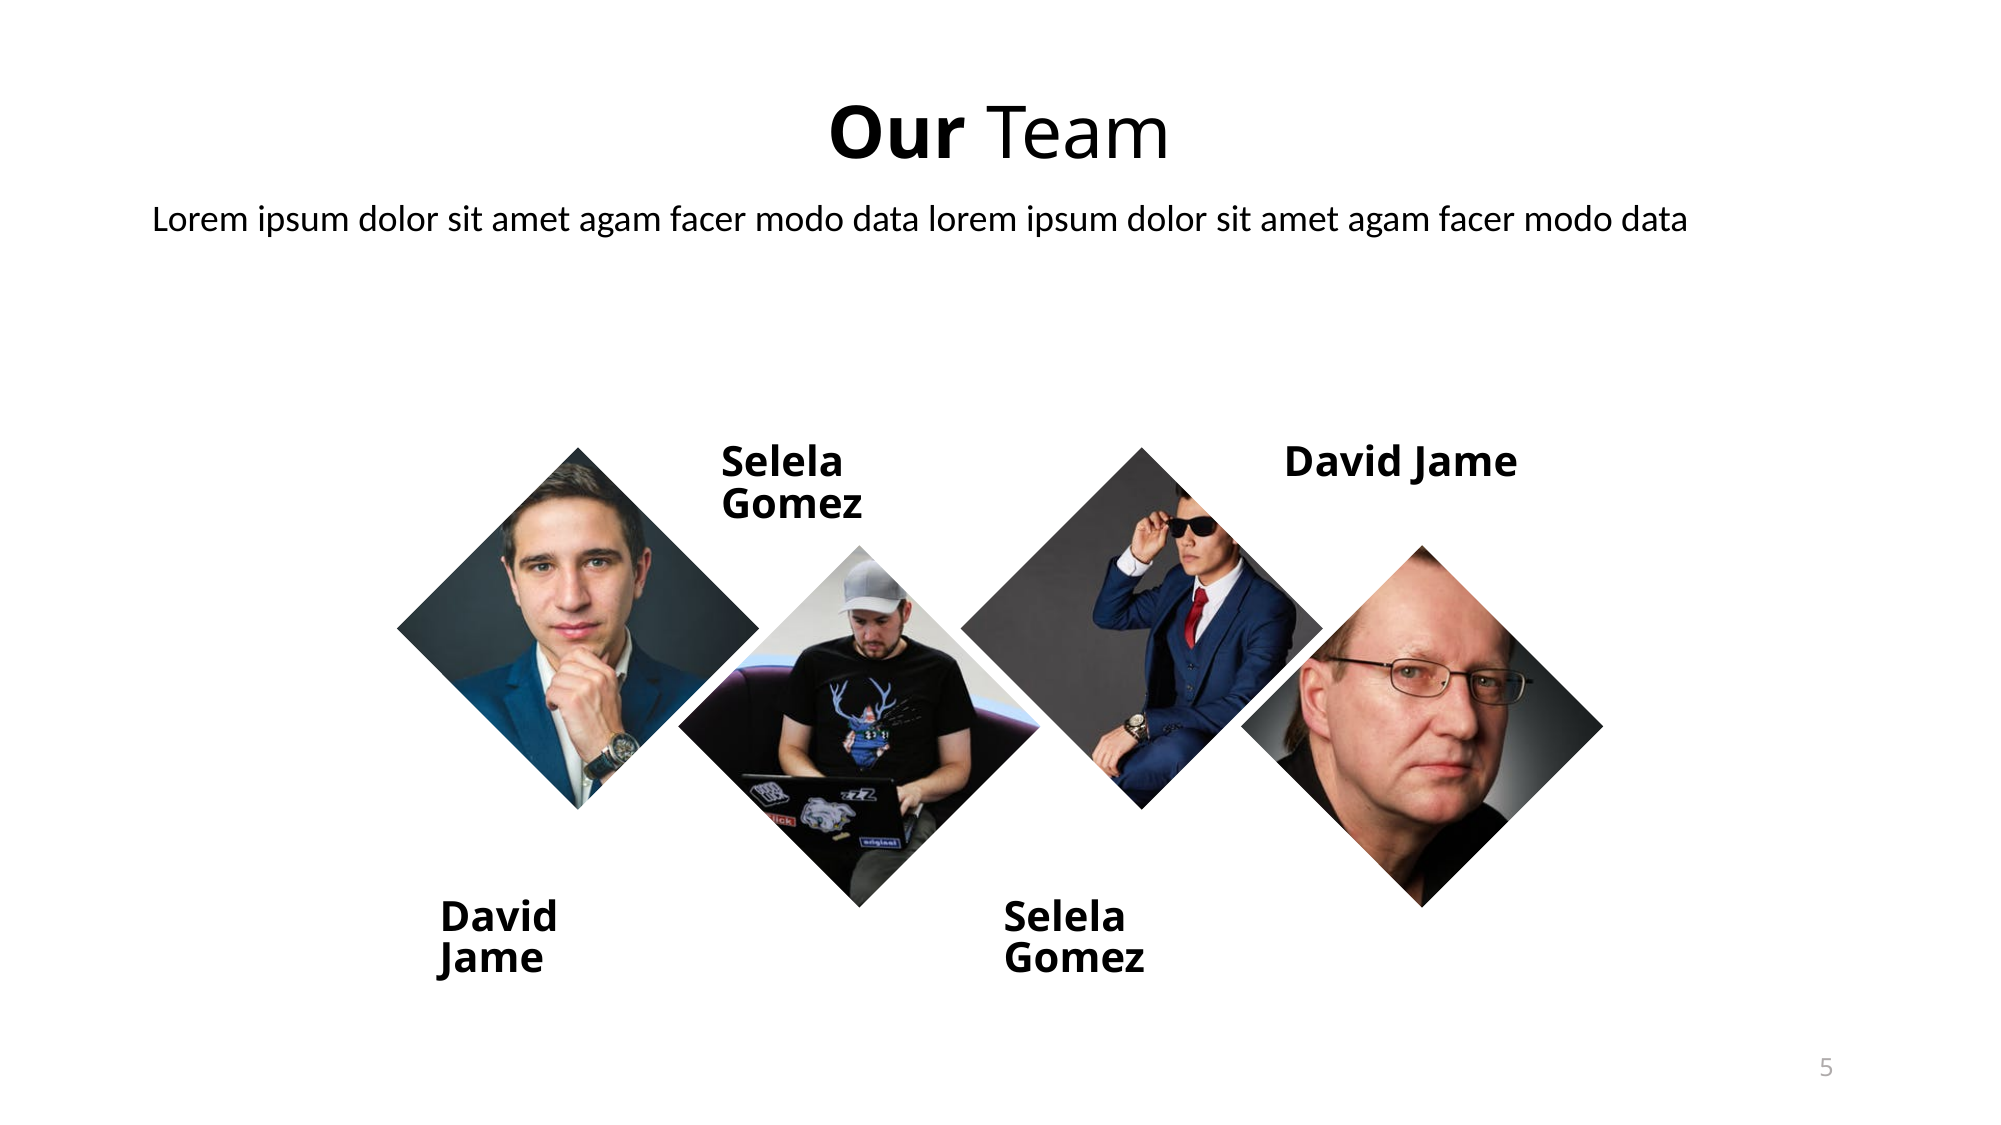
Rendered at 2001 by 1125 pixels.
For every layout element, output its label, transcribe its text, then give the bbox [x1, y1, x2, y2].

text_box Selela Gomez [988, 890, 1269, 989]
subtitle Lorem ipsum dolor sit amet agam facer modo data lorem ipsum dolor sit amet agam facer modo data [137, 186, 1863, 227]
slide_number 5 [1790, 1042, 1863, 1094]
text_box David Jame [424, 890, 681, 989]
text_box David Jame [1269, 435, 1561, 493]
title Our Team [137, 78, 1863, 186]
picture [396, 447, 1604, 908]
text_box Selela Gomez [706, 435, 989, 534]
